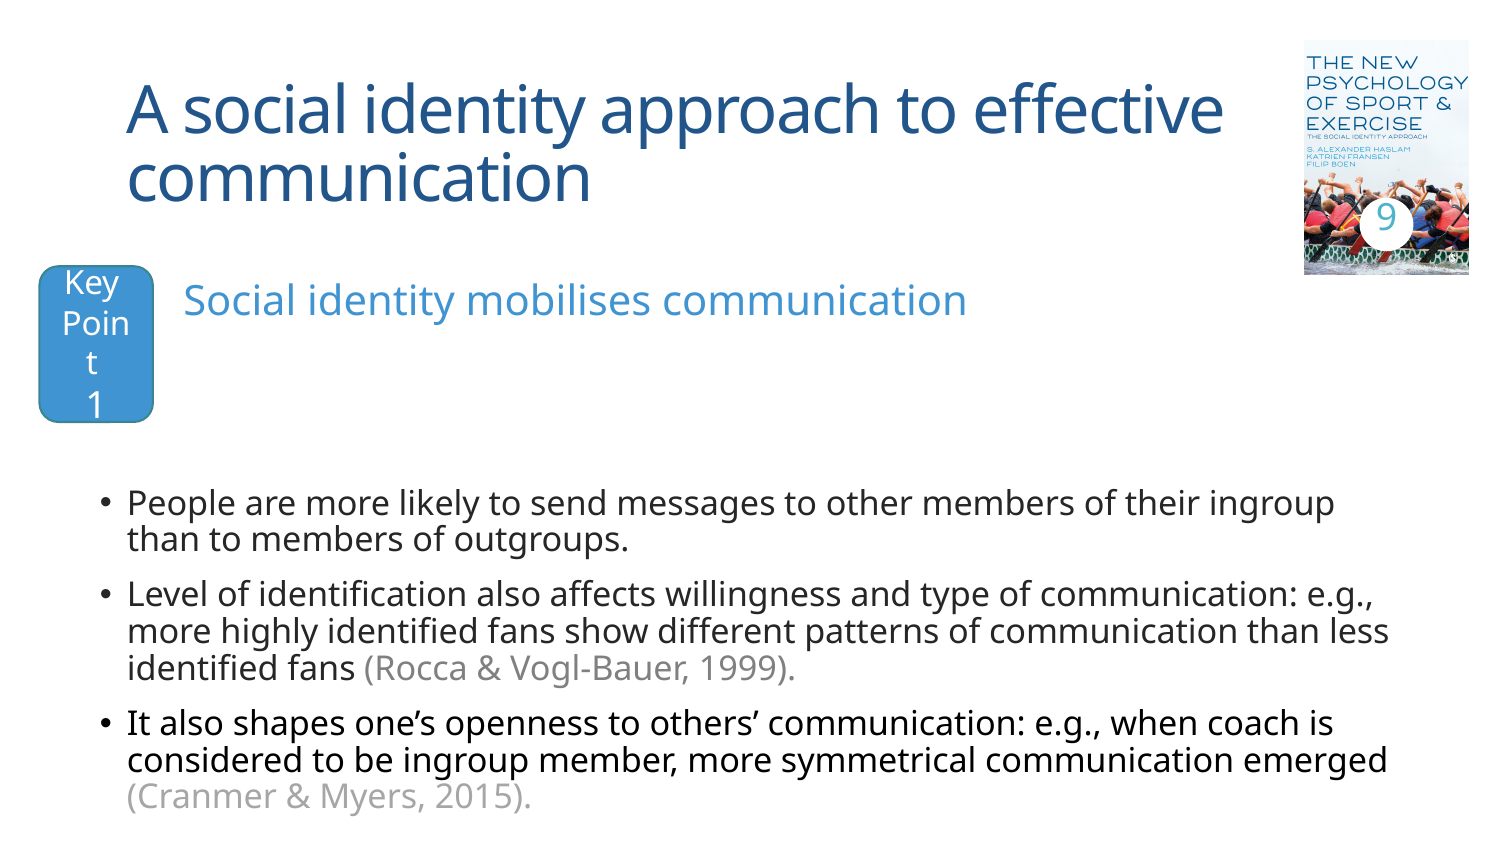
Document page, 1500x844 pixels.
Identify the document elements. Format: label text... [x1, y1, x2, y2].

text_box Social identity mobilises communication [168, 266, 1345, 454]
text_box Key Point 1 [38, 265, 154, 424]
slide_number 9 [1344, 79, 1429, 252]
picture [1304, 40, 1469, 275]
list People are more likely to send messages to other members of their ingroup than to members of outgroups. Level of identification also affects willingness and type of communication: e.g., more highly identified fans show different patterns of communication than less identified fans (Rocca & Vogl-Bauer, 1999). It also shapes one’s openness to others’ communication: e.g., when coach is considered to be ingroup member, more symmetrical communication emerged (Cranmer & Myers, 2015). [84, 478, 1429, 825]
title A social identity approach to effective communication [111, 71, 1387, 158]
